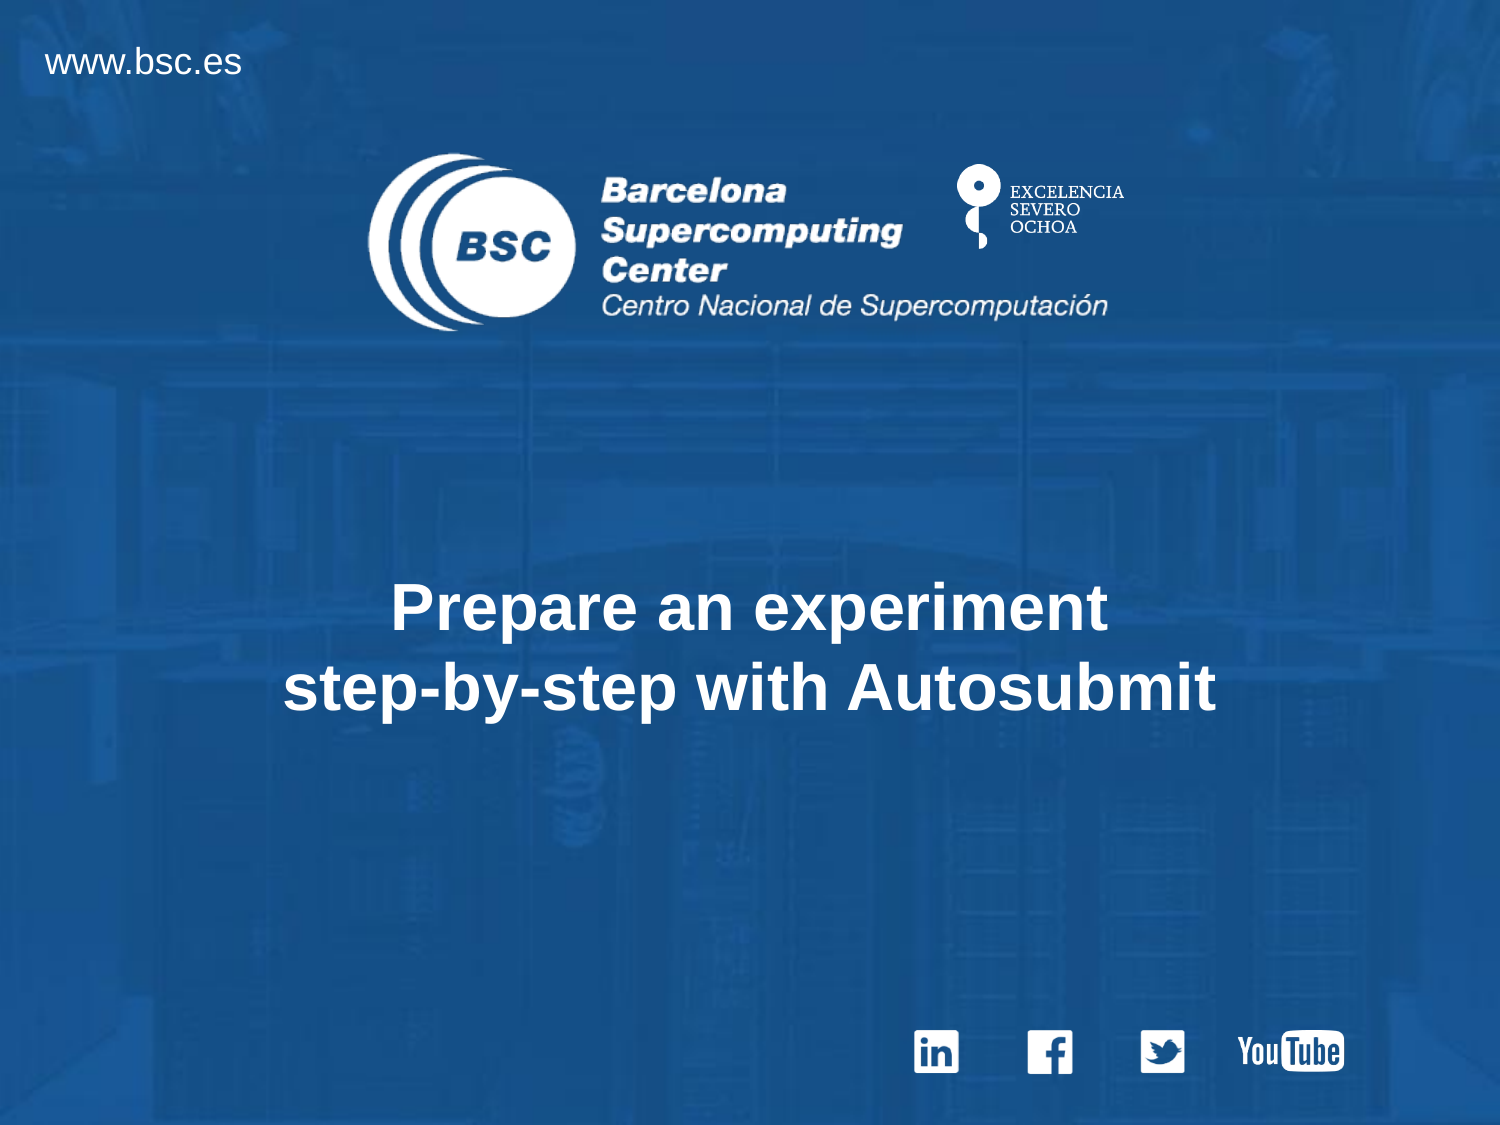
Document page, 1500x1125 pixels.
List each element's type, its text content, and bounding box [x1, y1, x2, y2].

text_box Prepare an experiment step-by-step with Autosubmit [112, 523, 1388, 765]
picture [0, 0, 1500, 1125]
